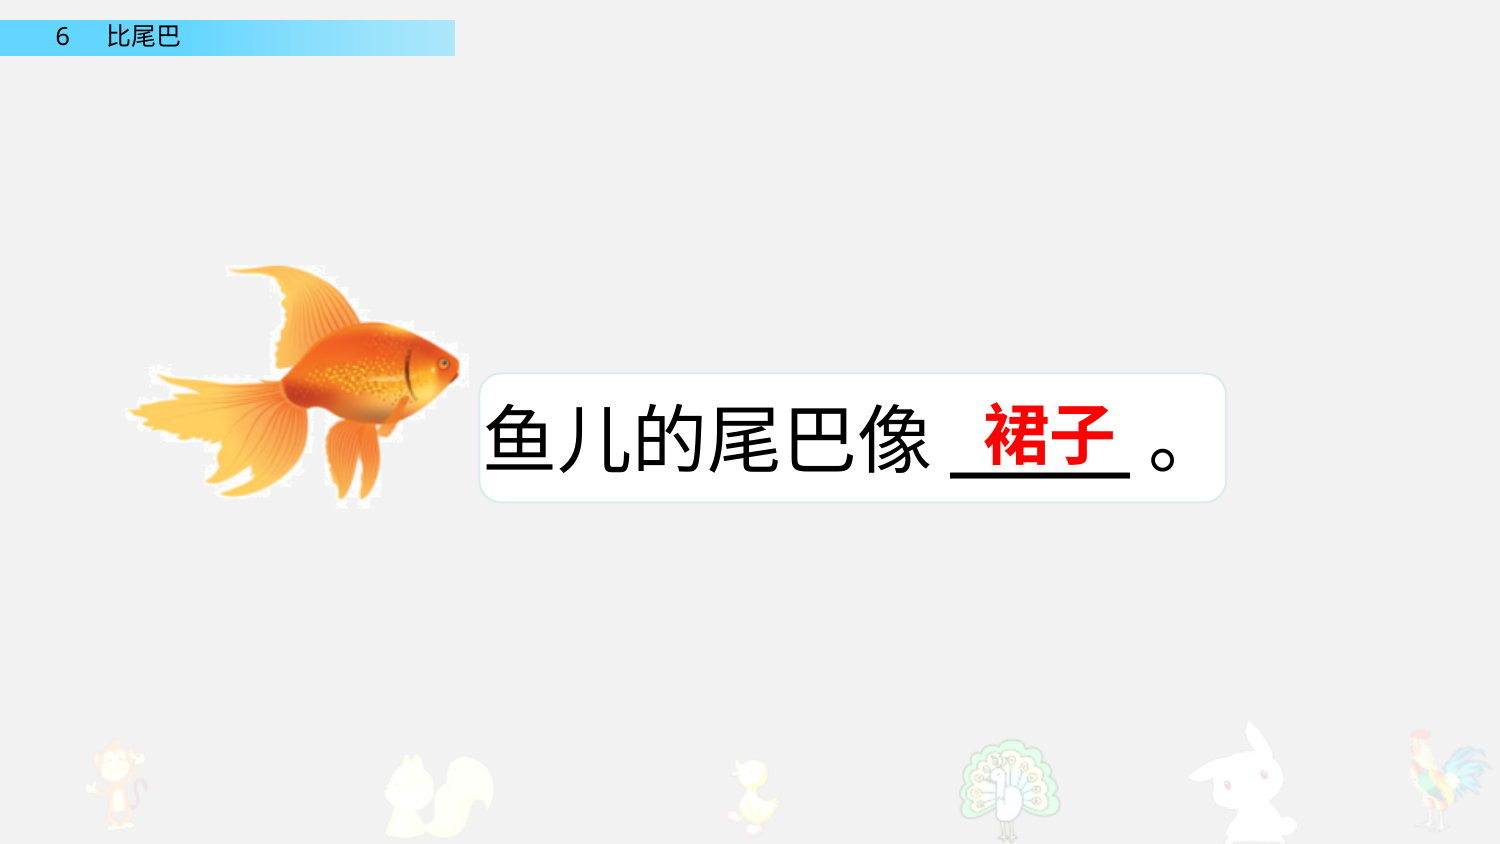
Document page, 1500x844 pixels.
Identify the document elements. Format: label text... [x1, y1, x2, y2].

text_box 裙子 [968, 385, 1180, 480]
picture [112, 220, 480, 526]
text_box 鱼儿的尾巴像____。 [480, 372, 1228, 504]
